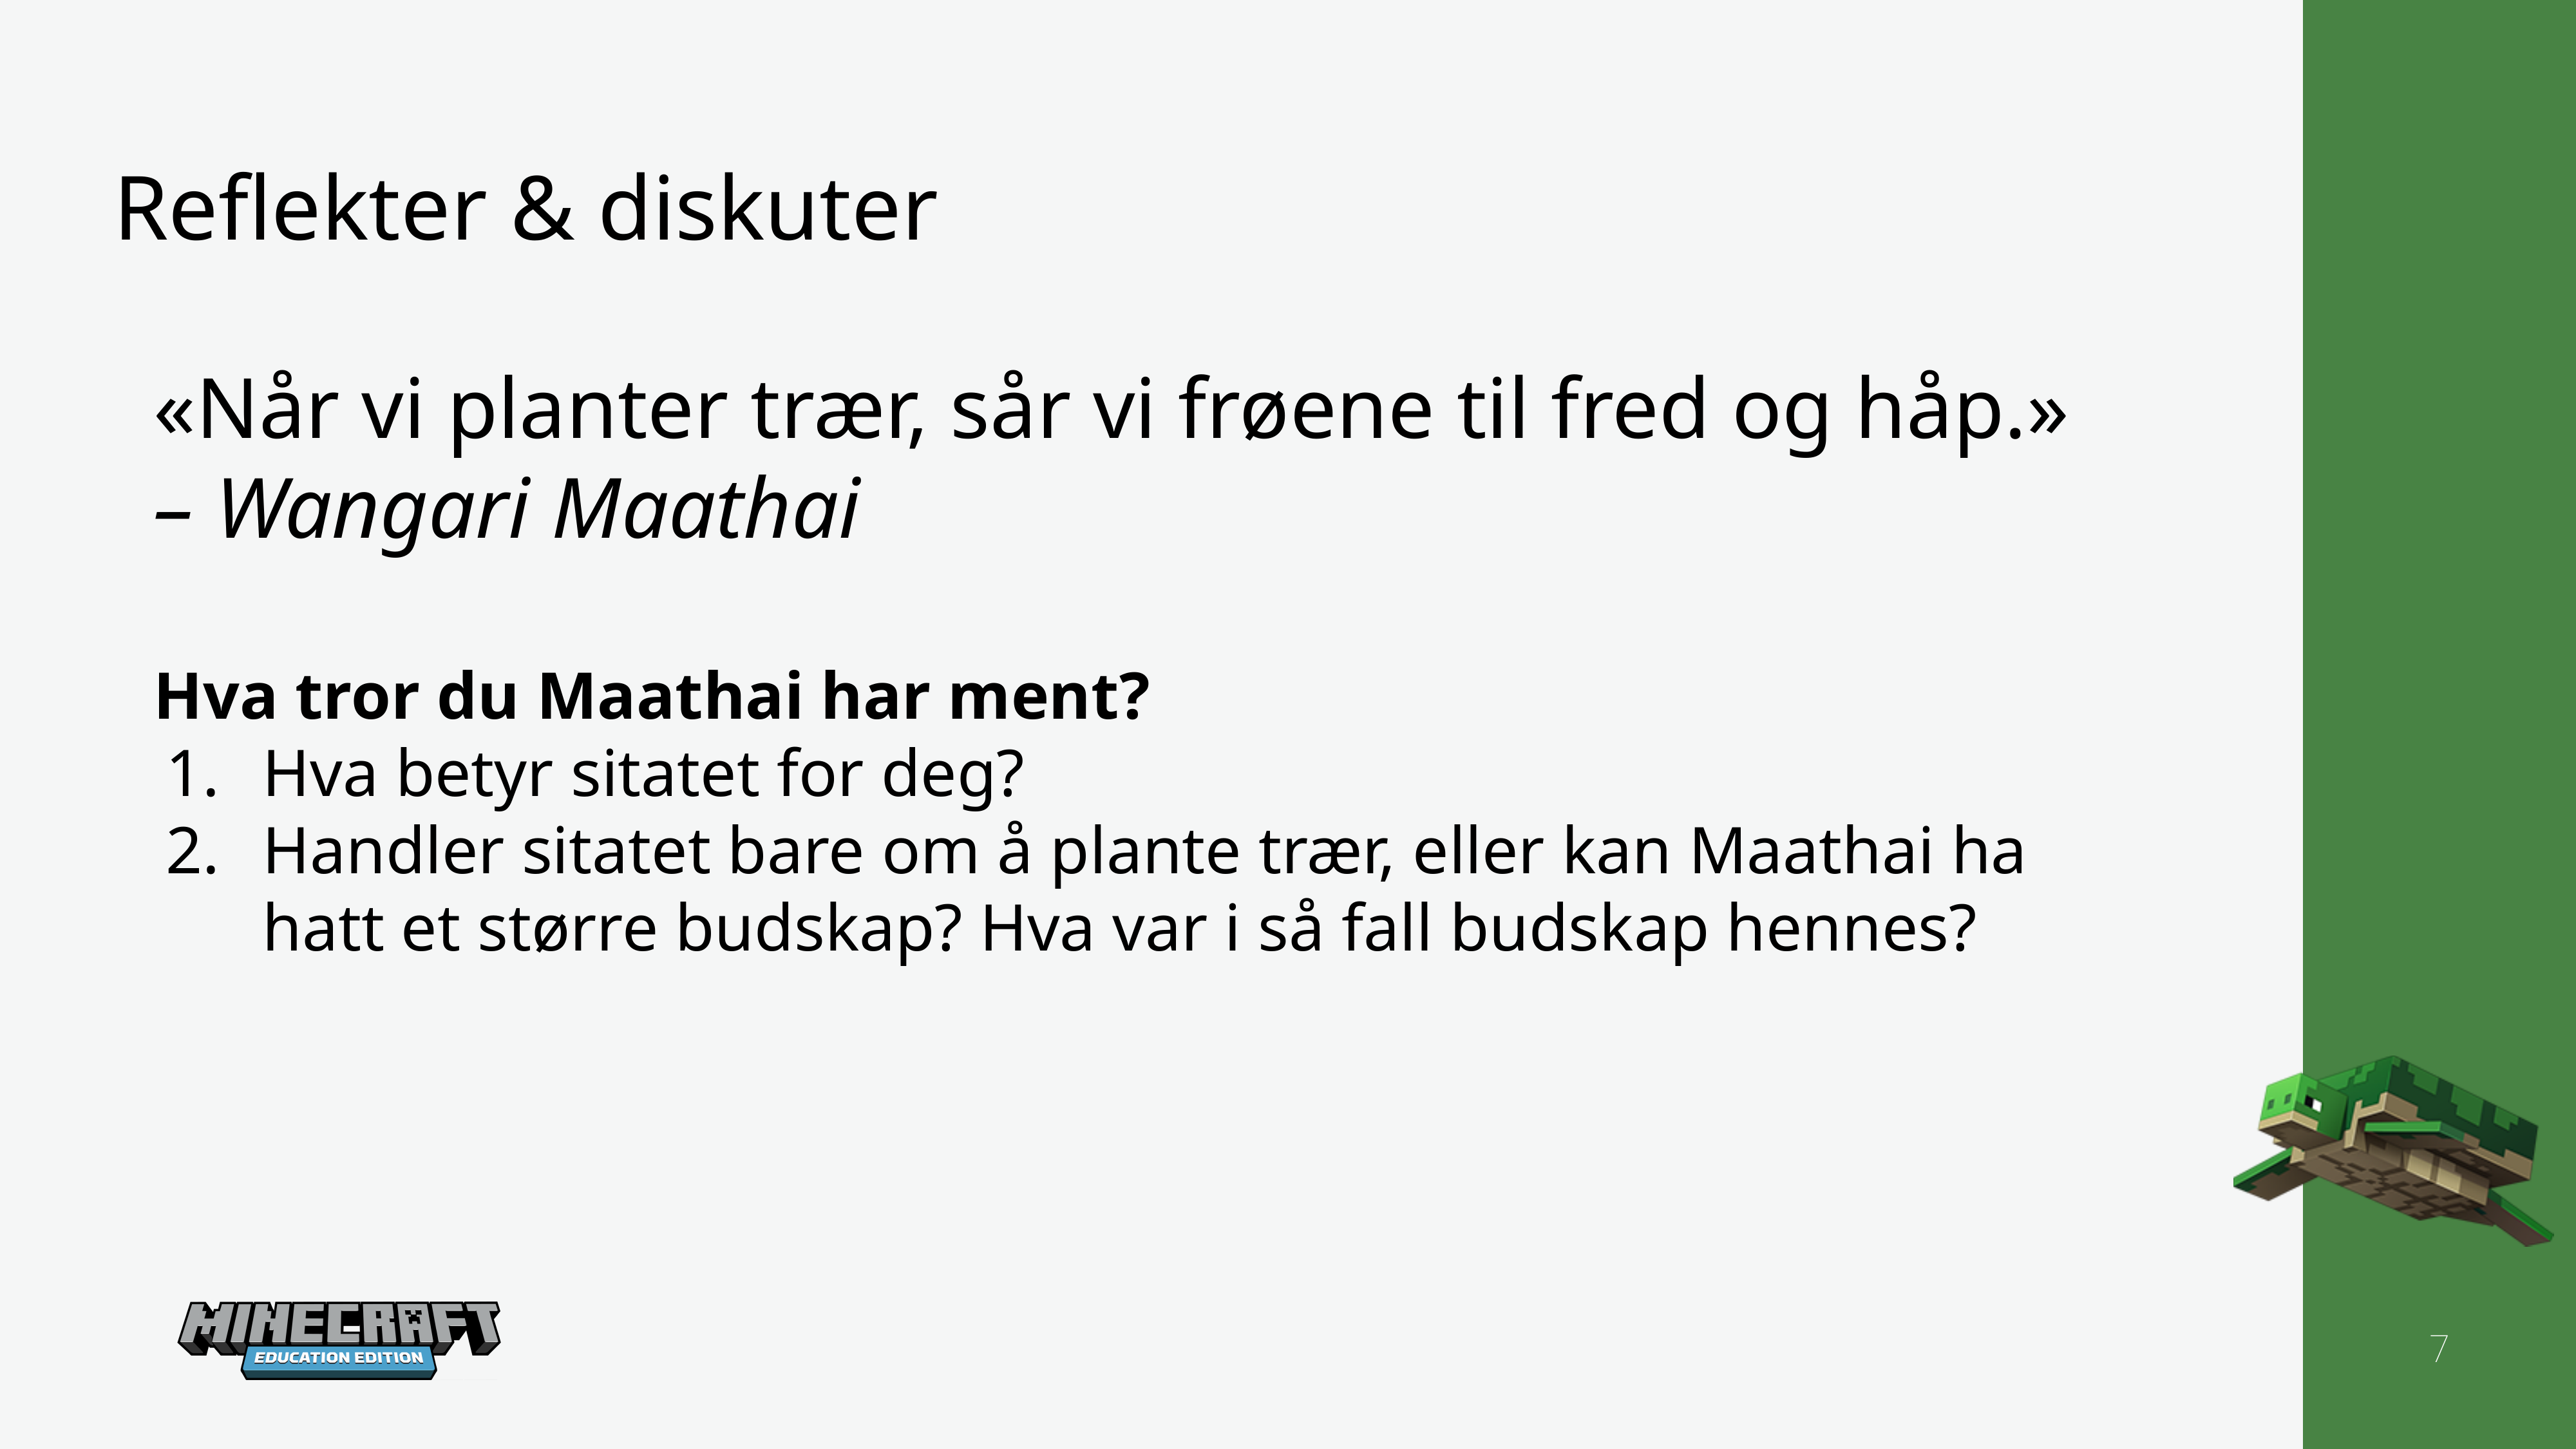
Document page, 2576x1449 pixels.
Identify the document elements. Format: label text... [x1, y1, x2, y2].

list «Når vi planter trær, sår vi frøene til fred og håp.» – Wangari Maathai Hva tror du Maathai har ment? Hva betyr sitatet for deg? Handler sitatet bare om å plante trær, eller kan Maathai ha hatt et større budskap? Hva var i så fall budskap hennes? [127, 328, 2123, 1207]
text_box Reflekter & diskuter [88, 125, 2488, 287]
picture [177, 1302, 501, 1380]
picture [2233, 1056, 2554, 1247]
slide_number 7 [2401, 1298, 2478, 1403]
